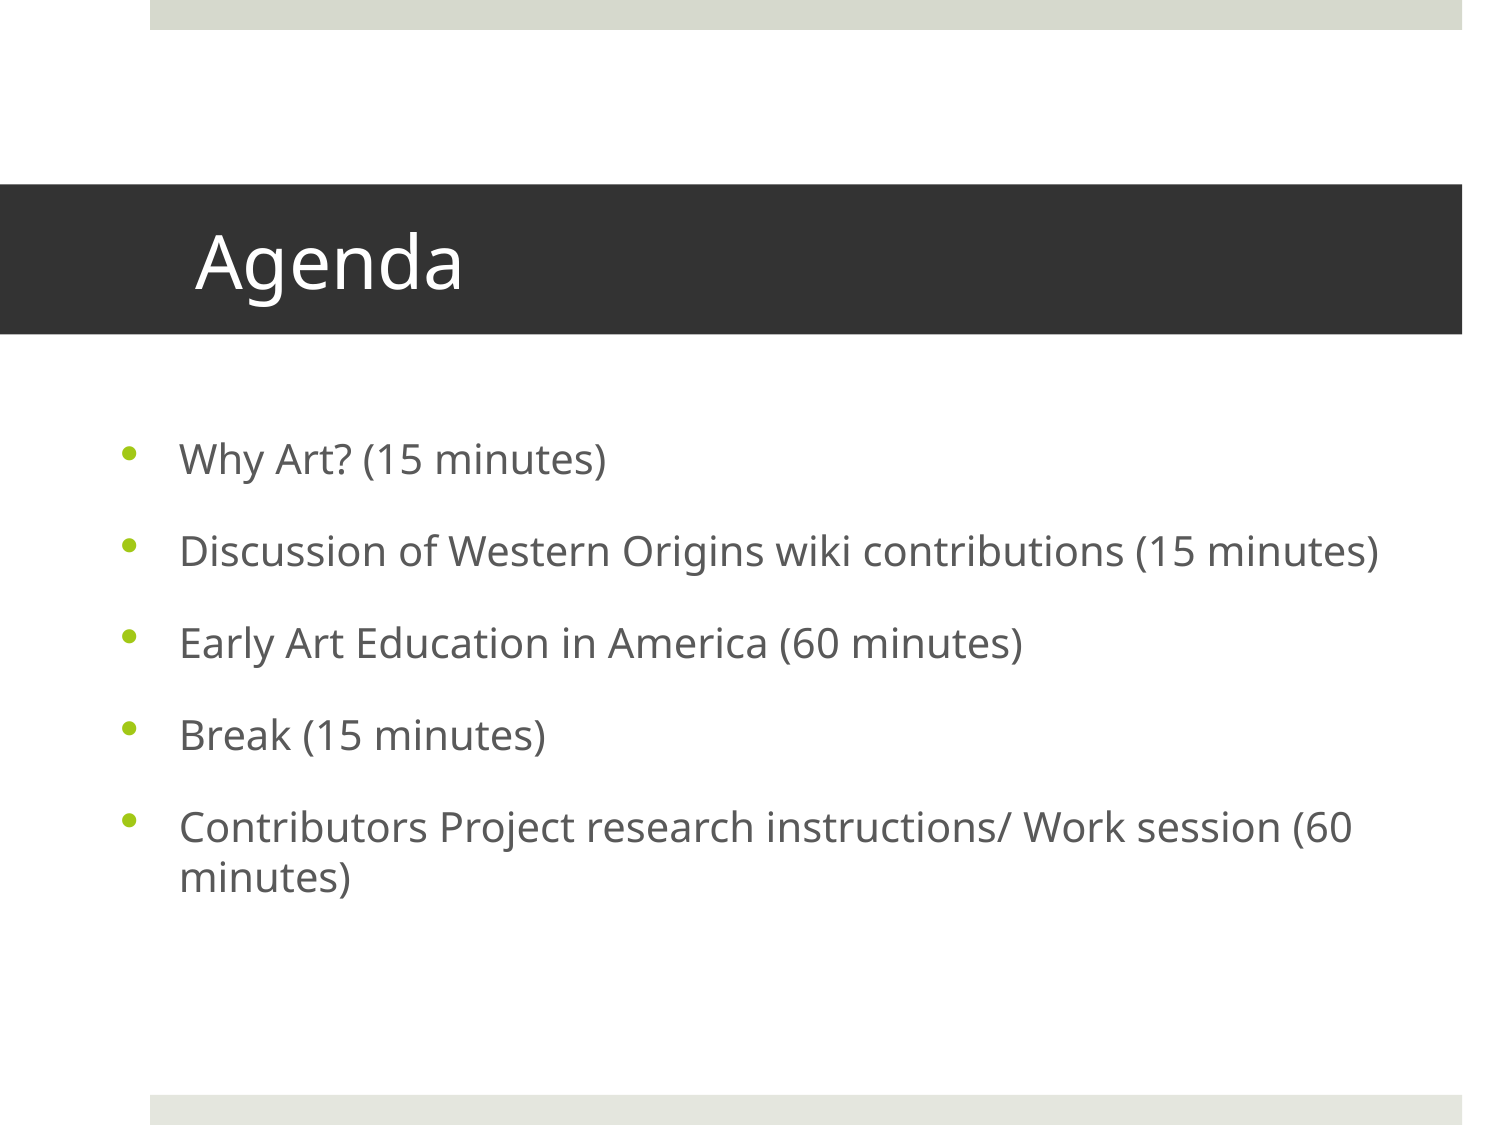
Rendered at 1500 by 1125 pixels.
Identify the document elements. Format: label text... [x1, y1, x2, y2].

list Why Art? (15 minutes) Discussion of Western Origins wiki contributions (15 minutes) Early Art Education in America (60 minutes) Break (15 minutes) Contributors Project research instructions/ Work session (60 minutes) [107, 425, 1463, 1028]
title Agenda [0, 184, 1463, 335]
